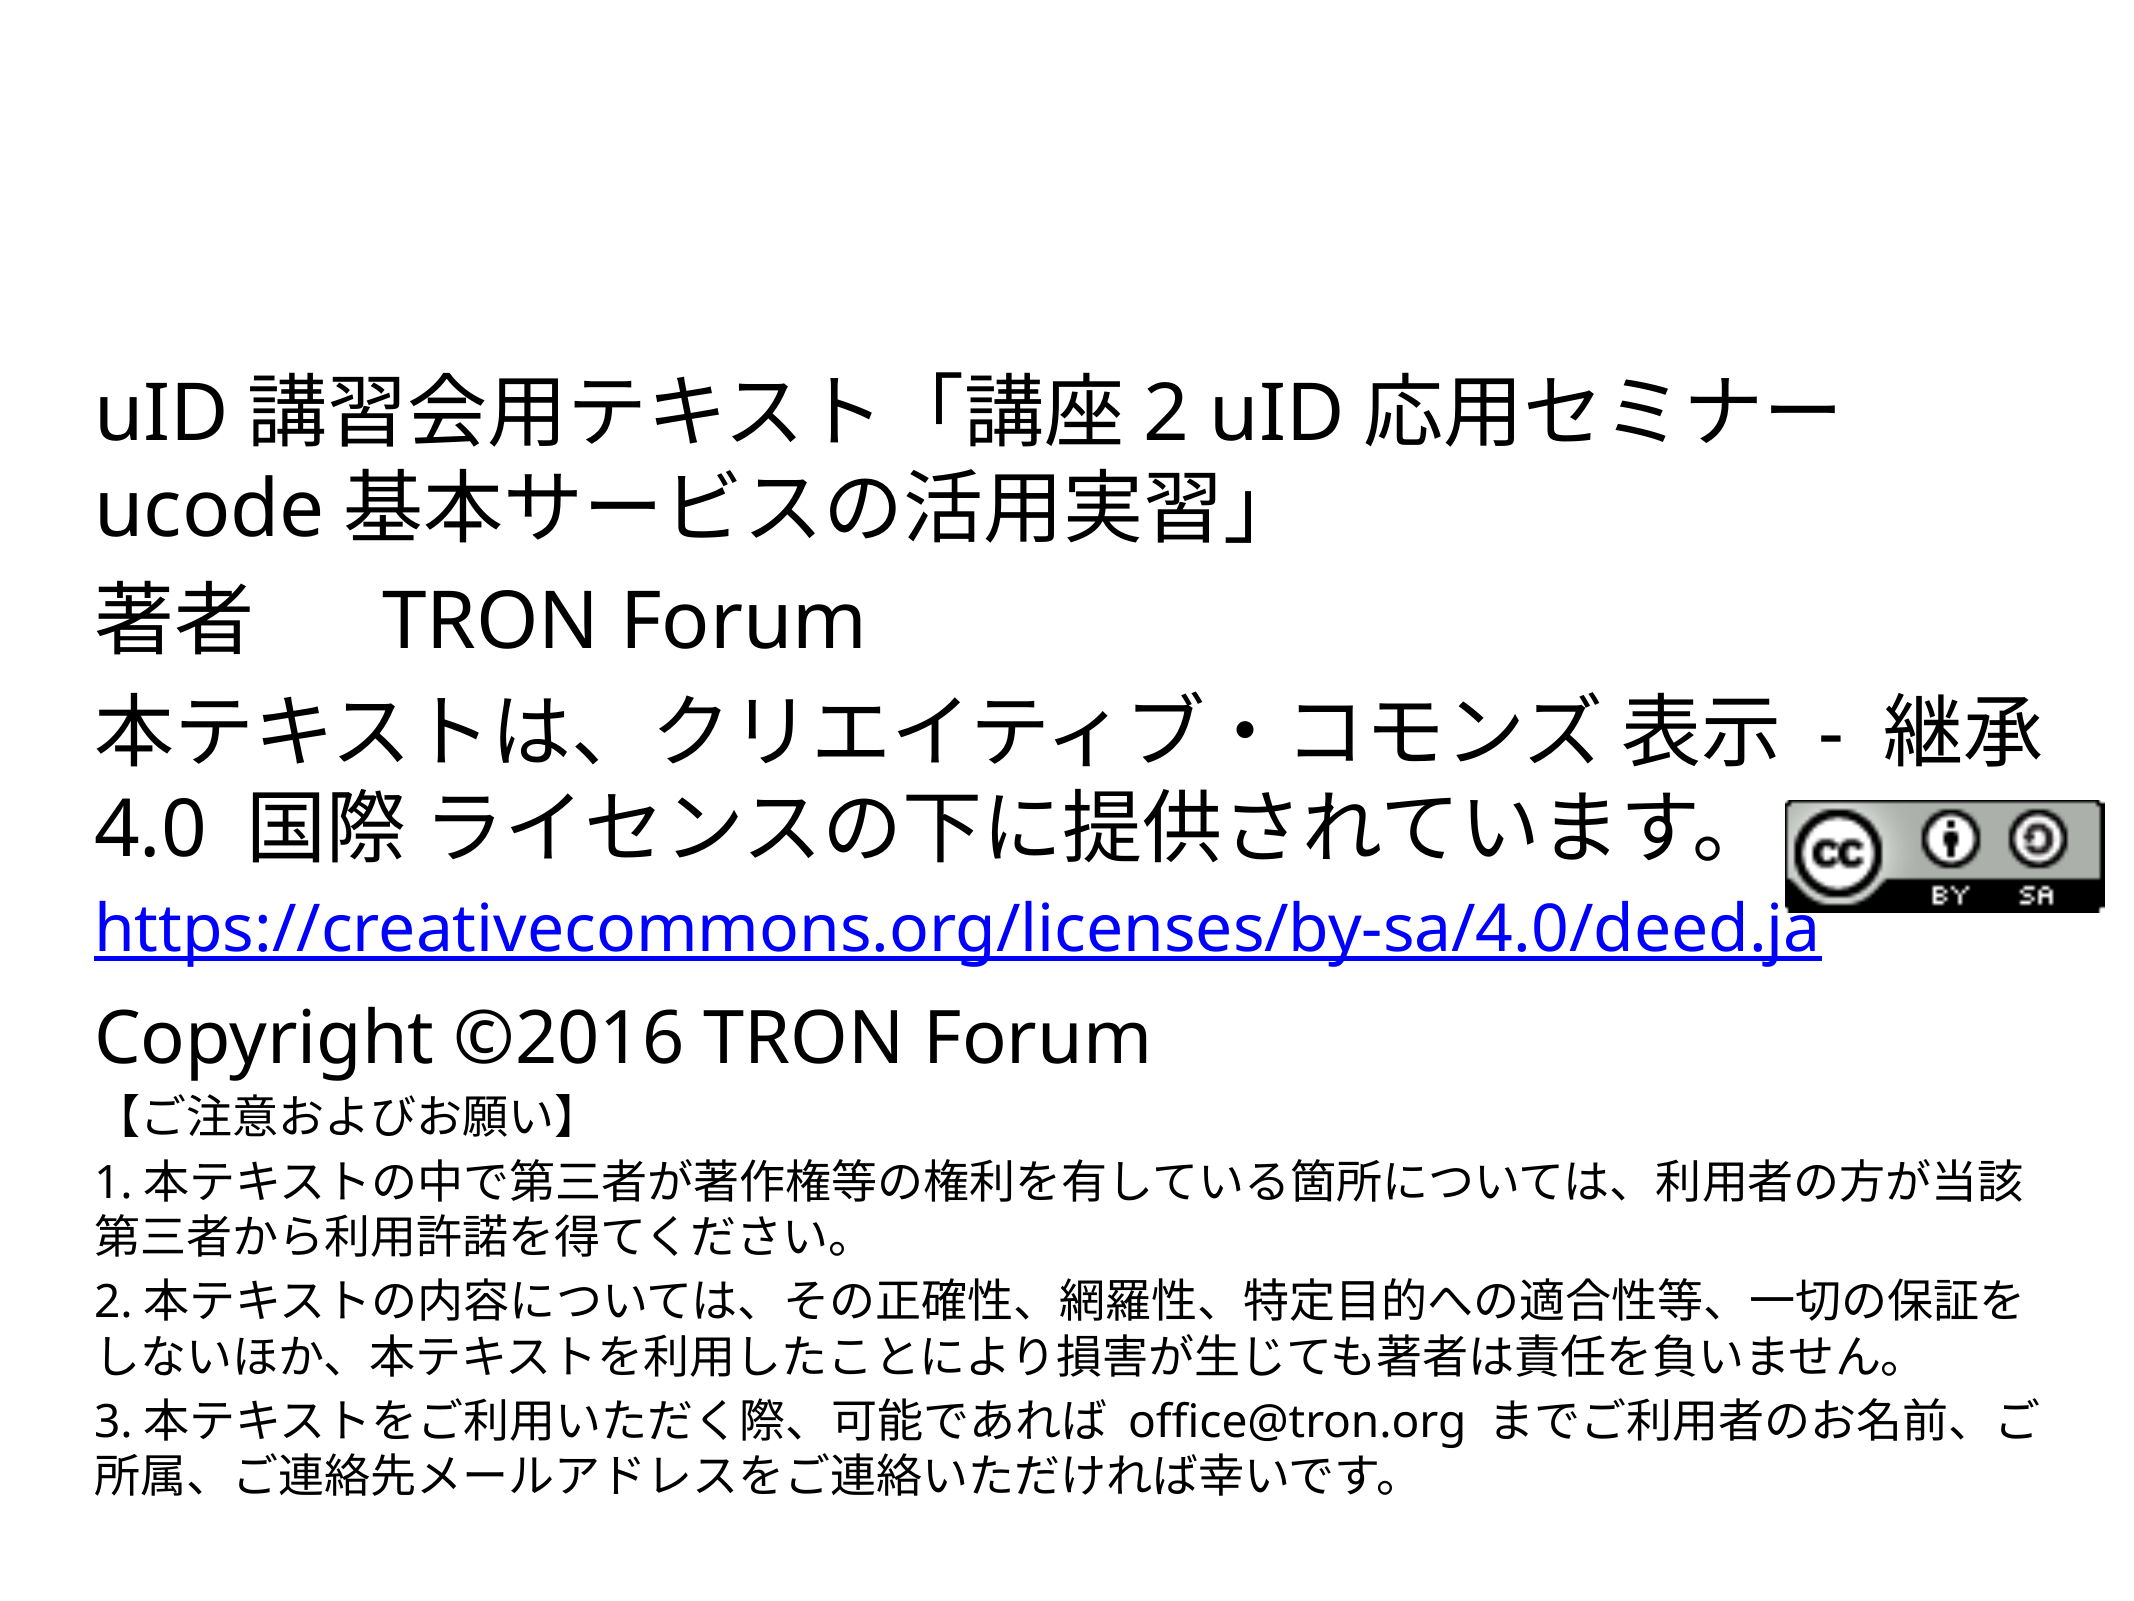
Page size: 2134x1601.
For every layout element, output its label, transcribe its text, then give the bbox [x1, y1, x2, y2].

picture [1784, 799, 2105, 913]
list uID講習会用テキスト「講座2 uID応用セミナー ucode基本サービスの活用実習」 著者 TRON Forum 本テキストは、クリエイティブ・コモンズ 表示 - 継承 4.0 国際 ライセンスの下に提供されています。 https://creativecommons.org/licenses/by-sa/4.0/deed.ja Copyright ©2016 TRON Forum 【ご注意およびお願い】 1.本テキストの中で第三者が著作権等の権利を有している箇所については、利用者の方が当該第三者から利用許諾を得てください。 2.本テキストの内容については、その正確性、網羅性、特定目的への適合性等、一切の保証をしないほか、本テキストを利用したことにより損害が生じても著者は責任を負いません。 3.本テキストをご利用いただく際、可能であれば office@tron.org までご利用者のお名前、ご所属、ご連絡先メールアドレスをご連絡いただければ幸いです。 [62, 351, 2075, 1518]
